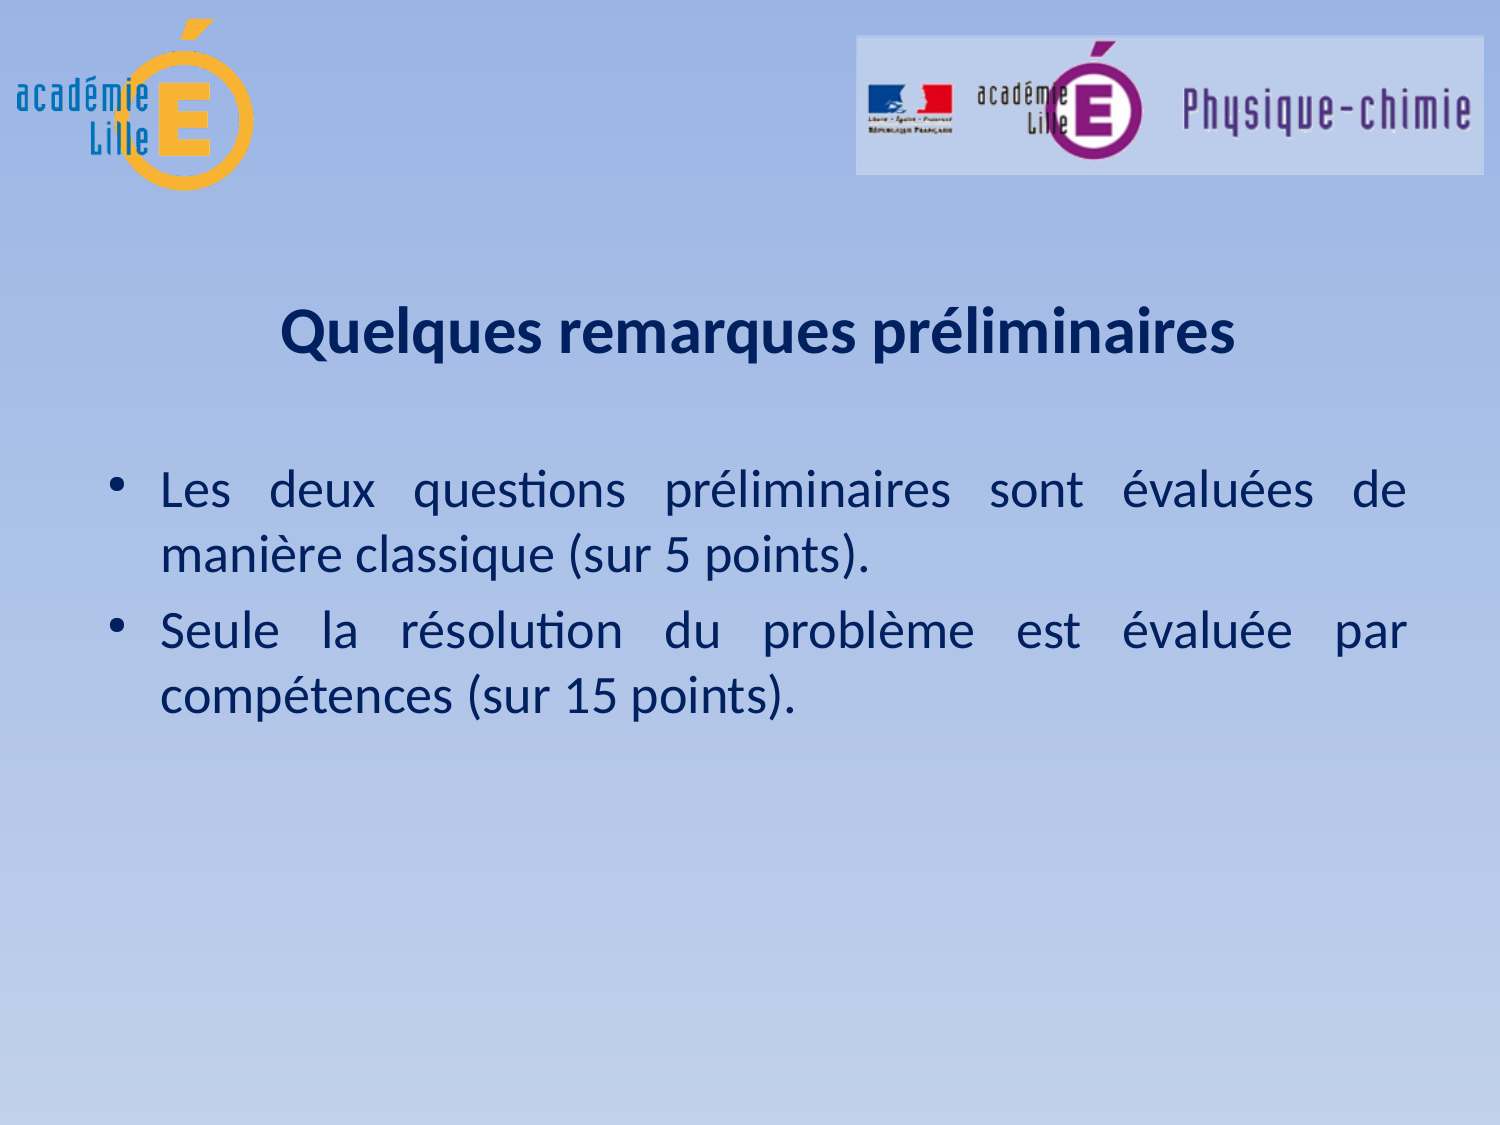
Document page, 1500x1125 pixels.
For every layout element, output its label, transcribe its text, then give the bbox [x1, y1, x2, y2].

text_box Quelques remarques préliminaires Les deux questions préliminaires sont évaluées de manière classique (sur 5 points). Seule la résolution du problème est évaluée par compétences (sur 15 points). [74, 278, 1425, 807]
picture [17, 18, 255, 191]
picture [855, 34, 1485, 175]
